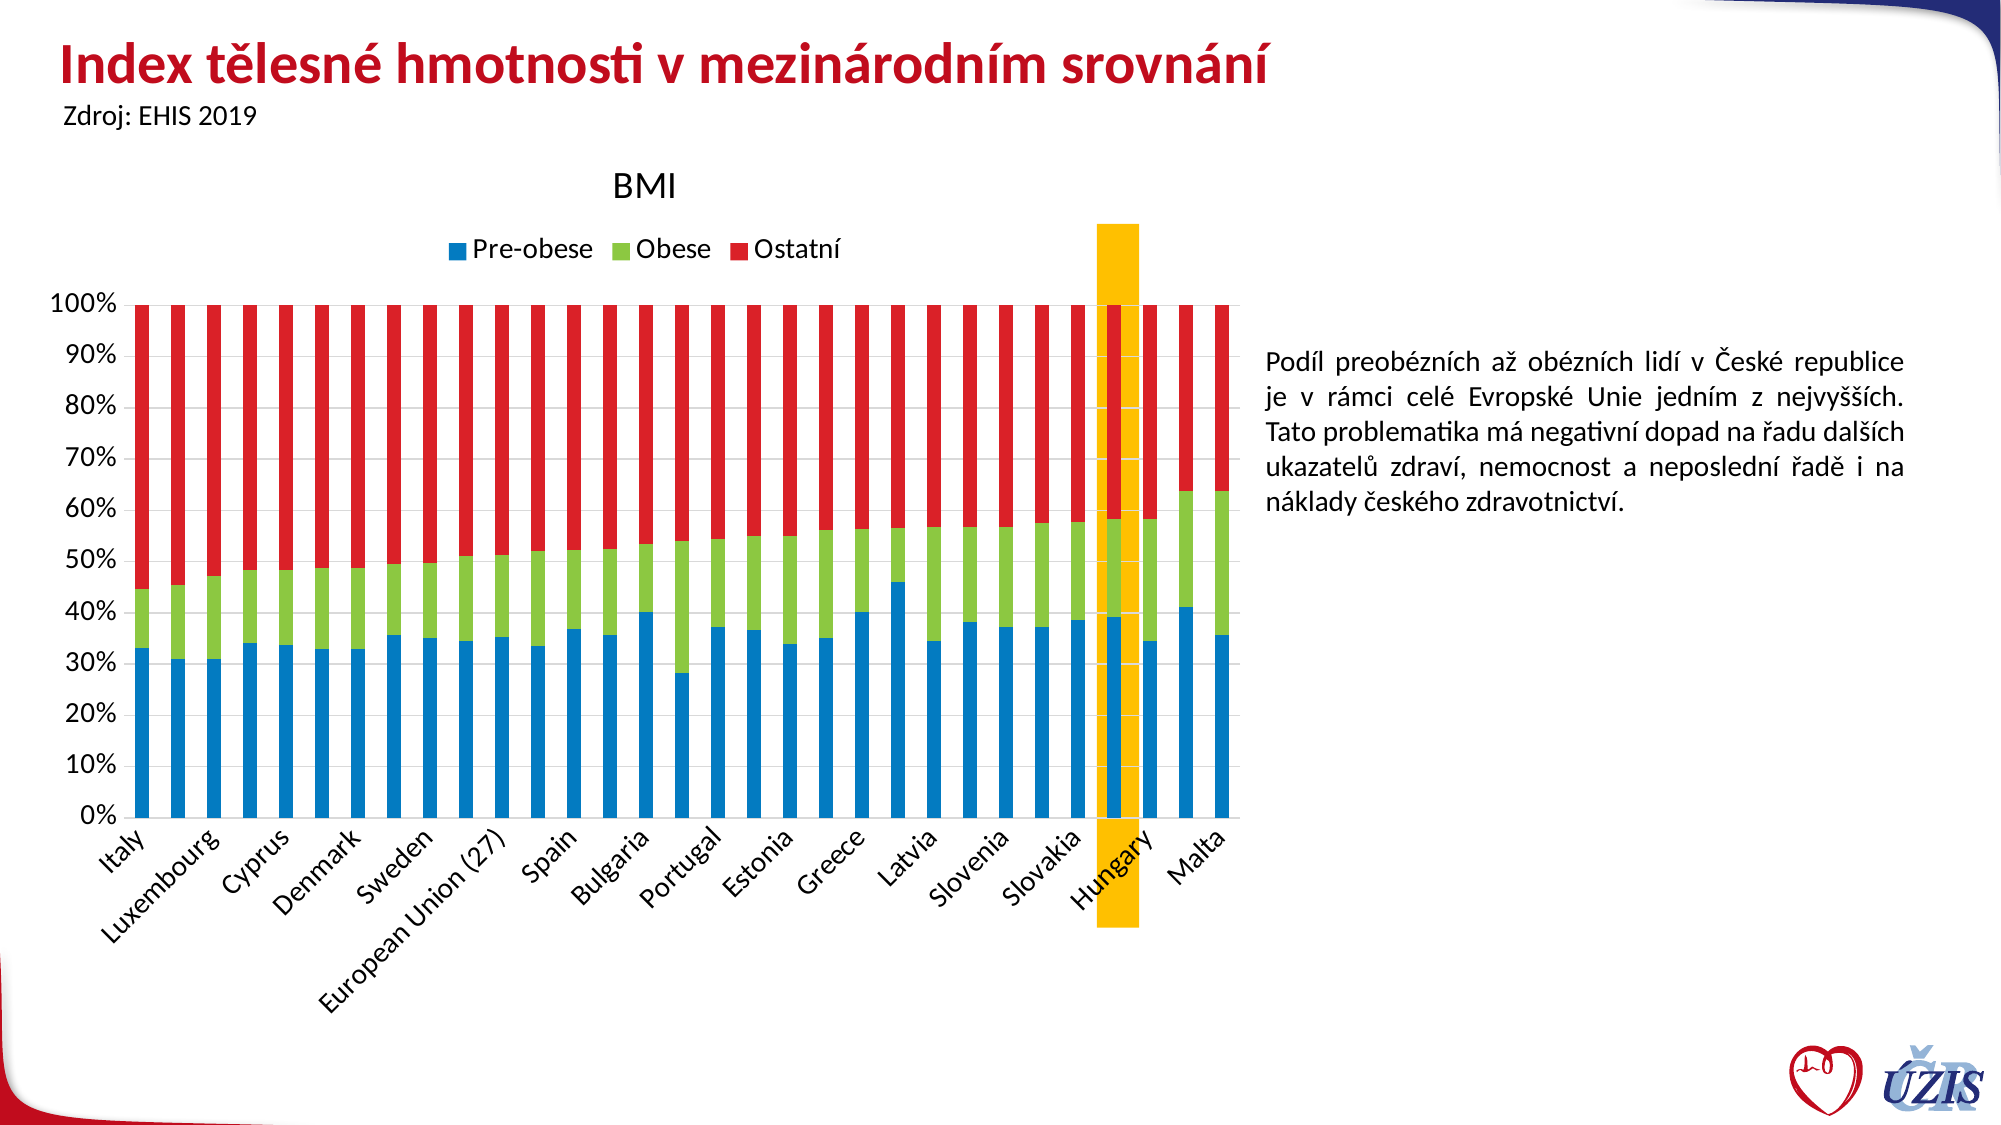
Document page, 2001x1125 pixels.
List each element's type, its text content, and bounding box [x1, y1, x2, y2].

text_box Zdroj: EHIS 2019 [48, 113, 273, 131]
text_box Podíl preobézních až obézních lidí v České republice je v rámci celé Evropské Unie jedním z nejvyšších. Tato problematika má negativní dopad na řadu dalších ukazatelů zdraví, nemocnost a neposlední řadě i na náklady českého zdravotnictví. [1265, 334, 1920, 525]
chart [24, 131, 1265, 1040]
title Index tělesné hmotnosti v mezinárodním srovnání [44, 26, 1947, 113]
